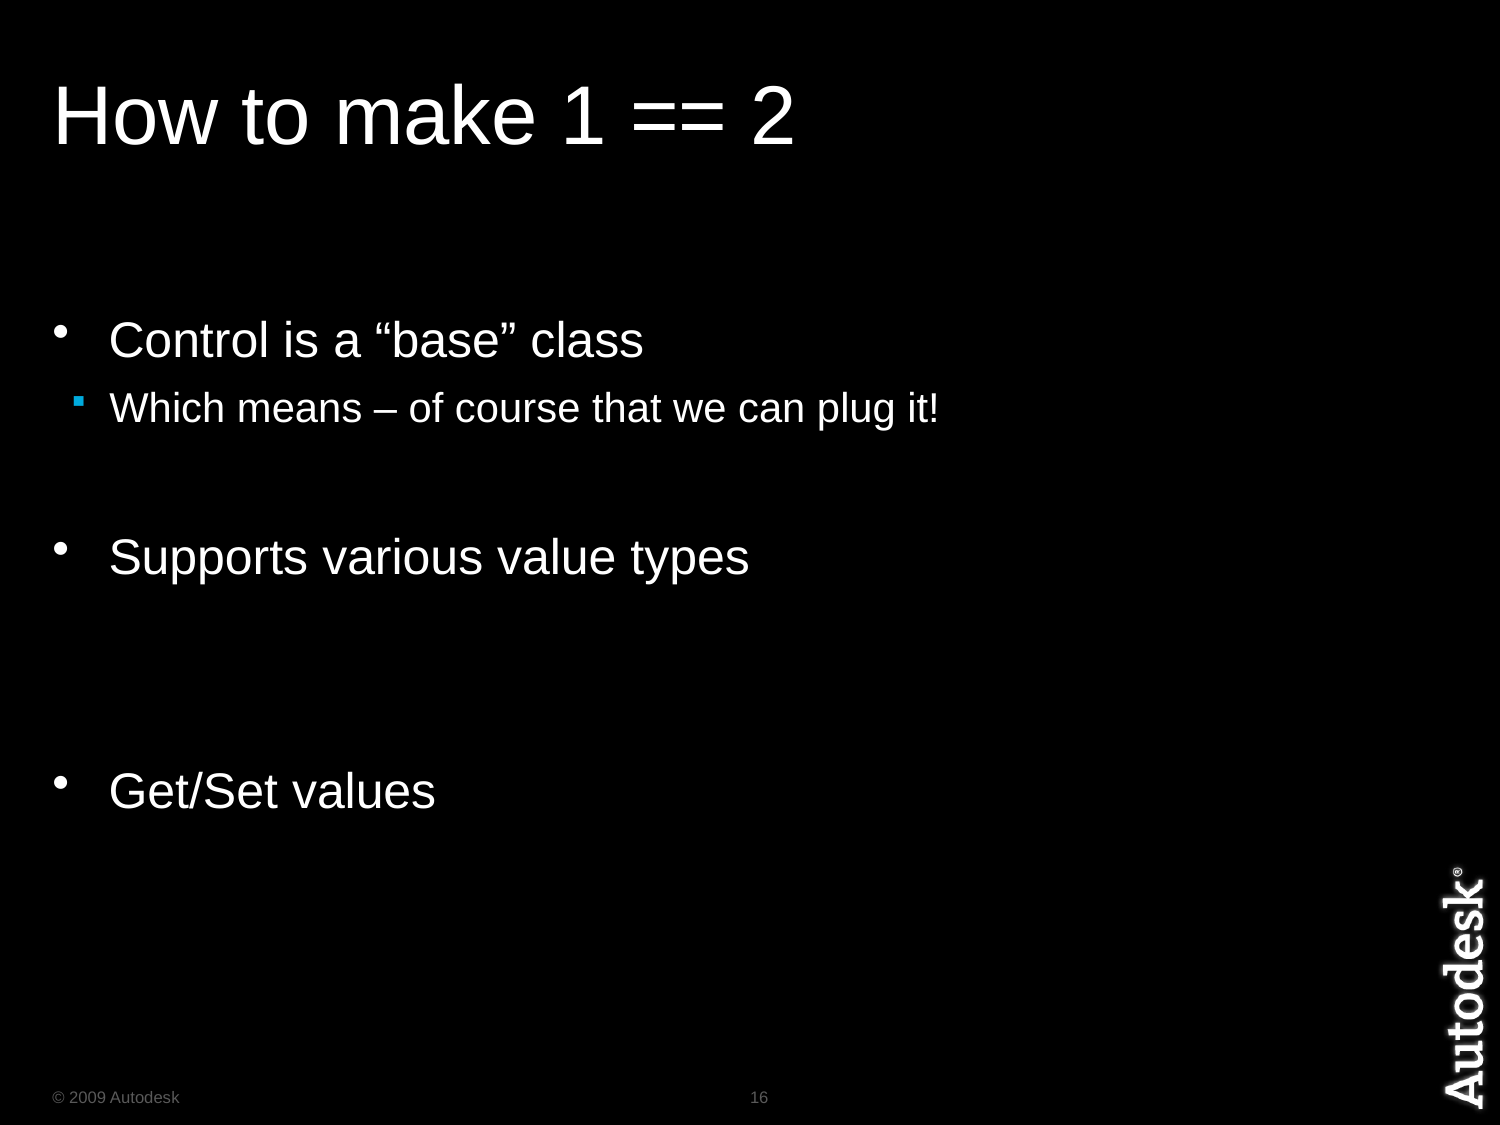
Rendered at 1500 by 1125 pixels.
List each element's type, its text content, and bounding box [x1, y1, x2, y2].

list Control is a “base” class Which means – of course that we can plug it! Supports various value types Get/Set values [52, 231, 1401, 1073]
picture [1402, 0, 1500, 1125]
title How to make 1 == 2 [52, 22, 1401, 211]
